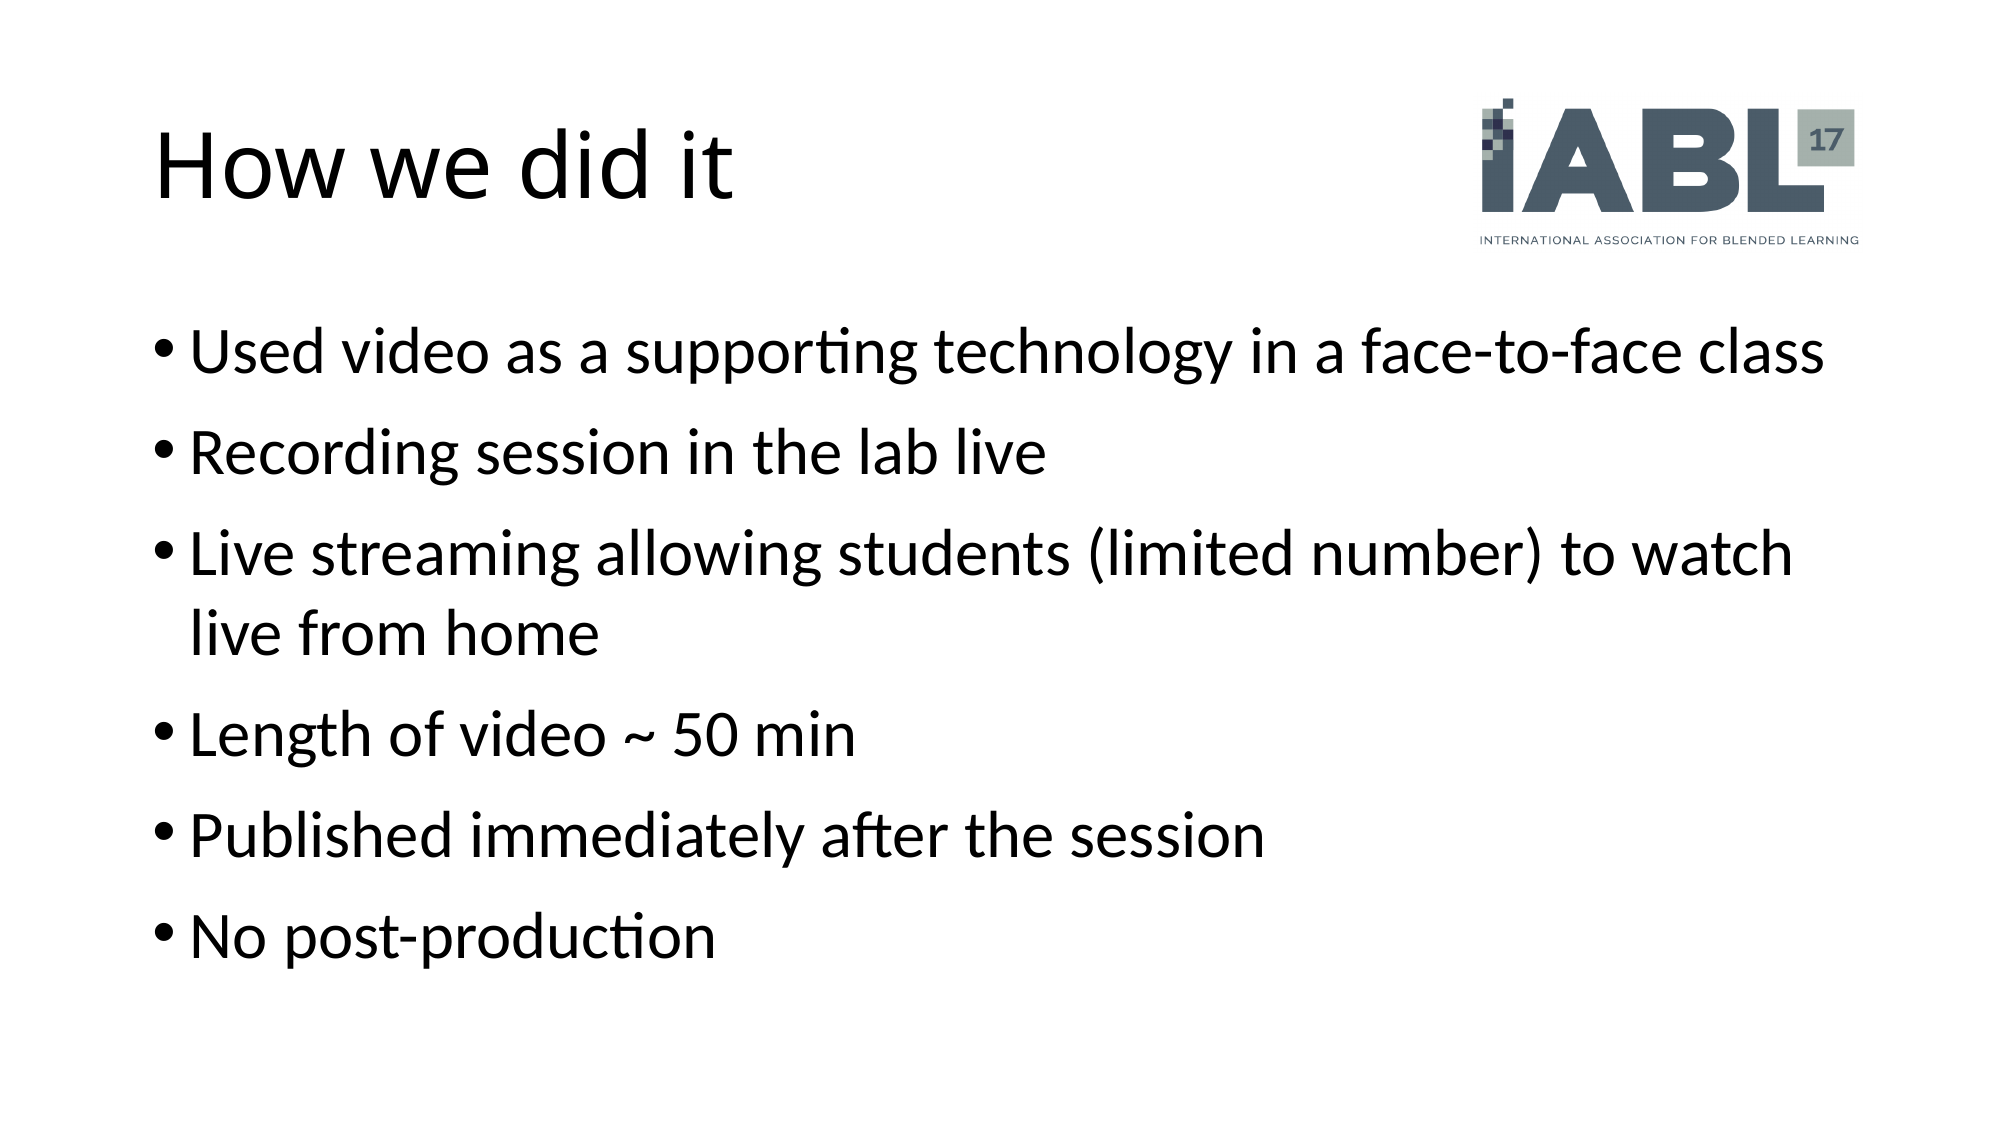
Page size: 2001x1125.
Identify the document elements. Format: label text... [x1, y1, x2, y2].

title How we did it [137, 59, 1863, 278]
list Used video as a supporting technology in a face-to-face class Recording session in the lab live Live streaming allowing students (limited number) to watch live from home Length of video ~ 50 min Published immediately after the session No post-production [137, 299, 1863, 1014]
